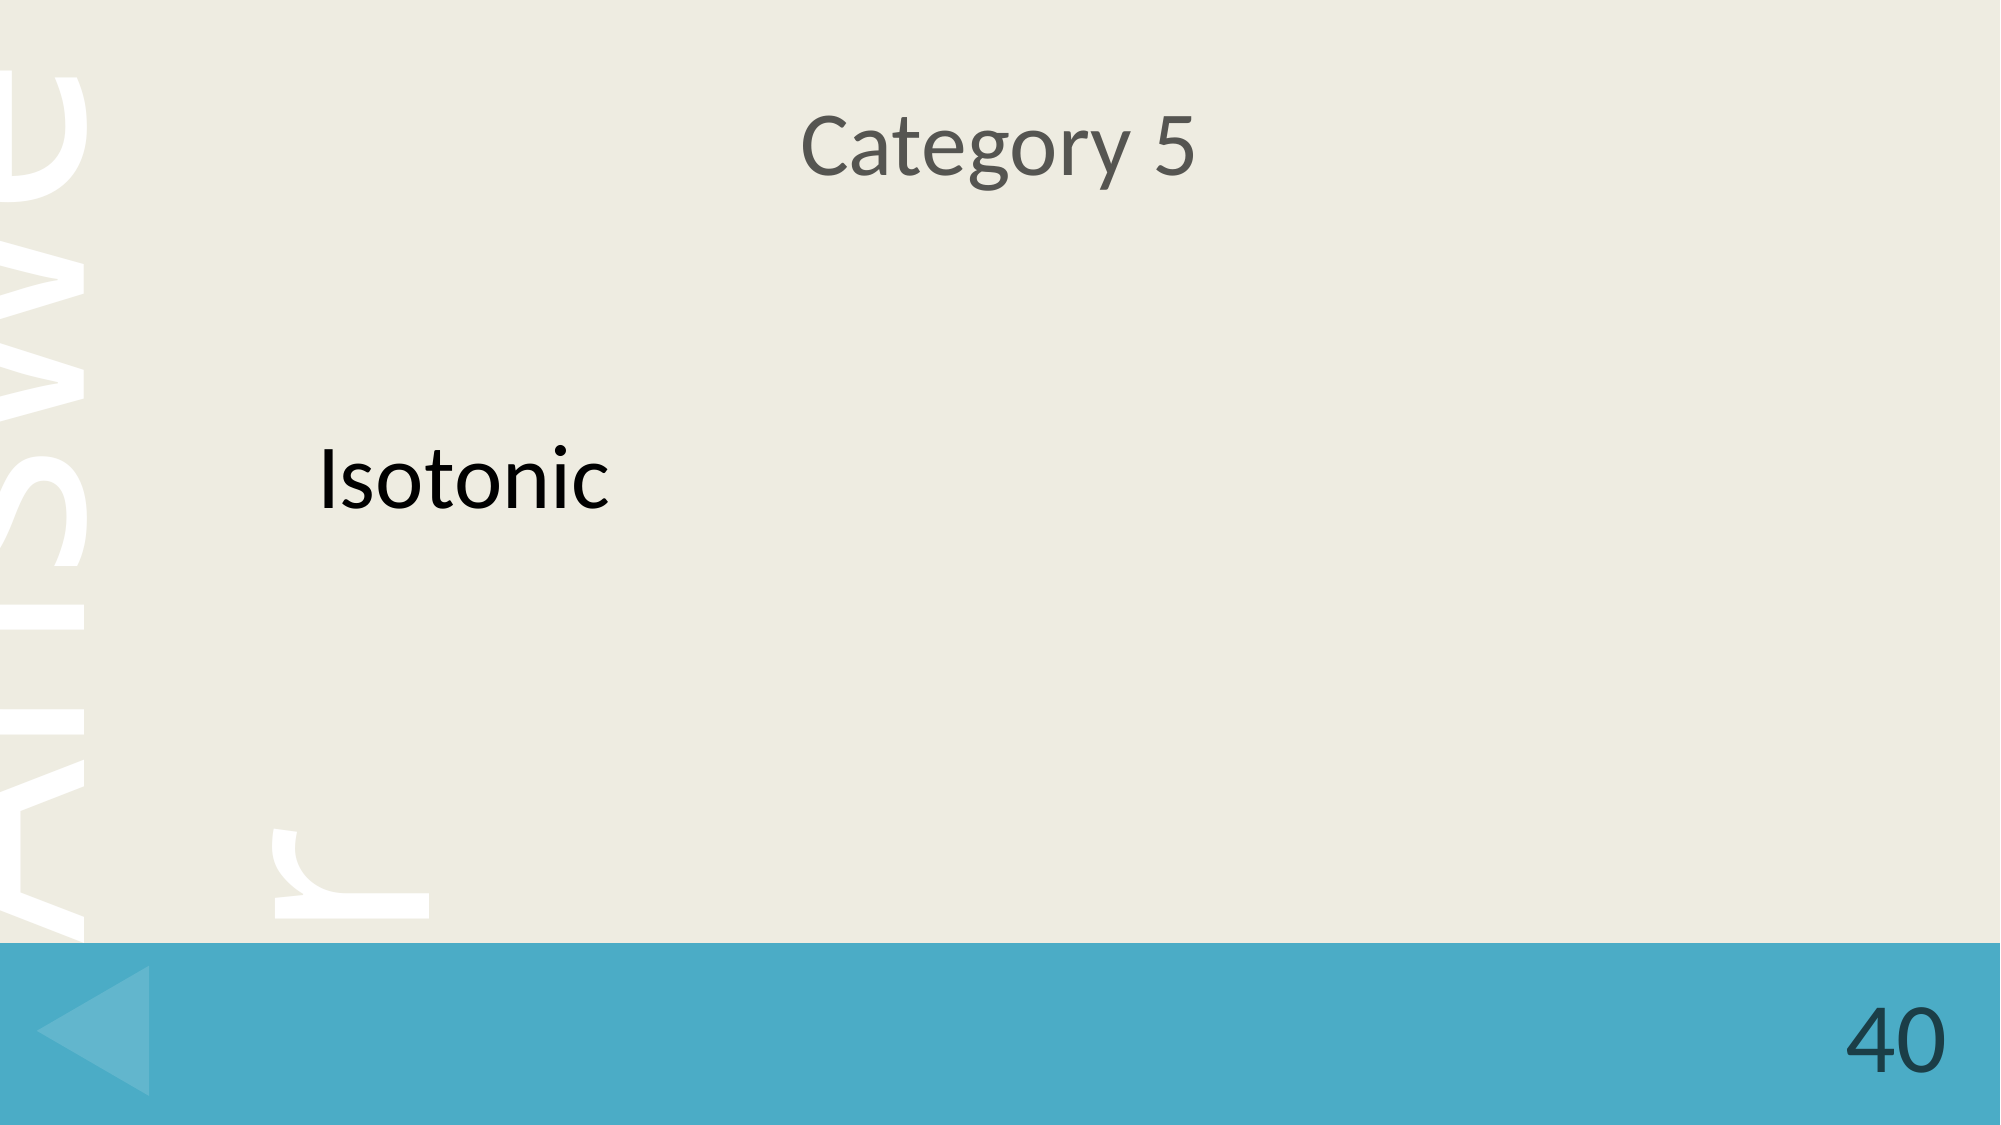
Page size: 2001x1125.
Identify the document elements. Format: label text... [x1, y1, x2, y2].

list 40 [1494, 967, 1963, 1097]
list Isotonic [302, 307, 1760, 636]
title Category 5 [99, 45, 1900, 233]
